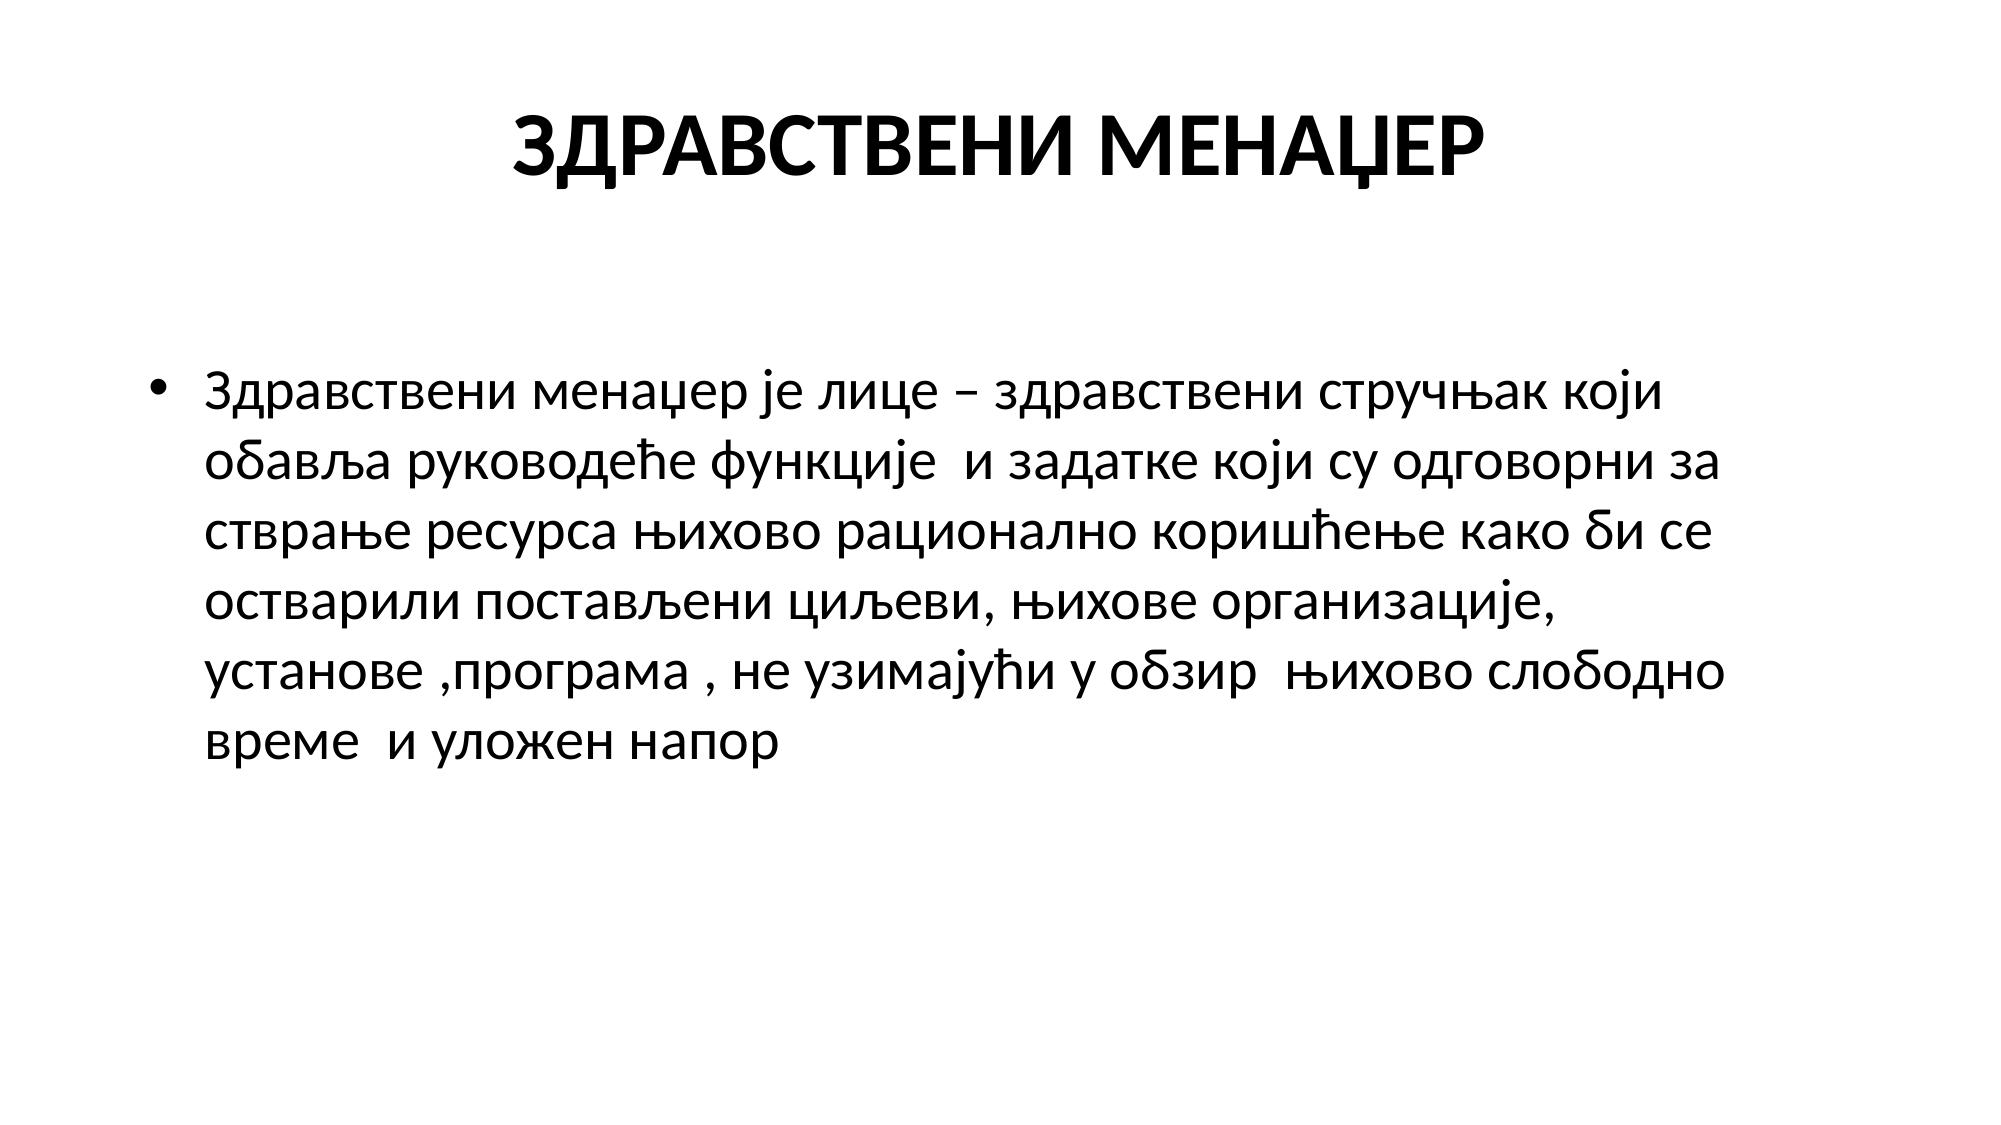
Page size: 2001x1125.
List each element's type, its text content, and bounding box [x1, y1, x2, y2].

list Здравствени менаџер је лице – здравствени стручњак који обавља руководеће функције и задатке који су одговорни за стврање ресурса њихово рационално коришћење како би се остварили постављени циљеви, њихове организације, установе ,програма , не узимајући у обзир њихово слободно време и уложен напор [133, 262, 1792, 1005]
title ЗДРАВСТВЕНИ МЕНАЏЕР [99, 45, 1900, 233]
